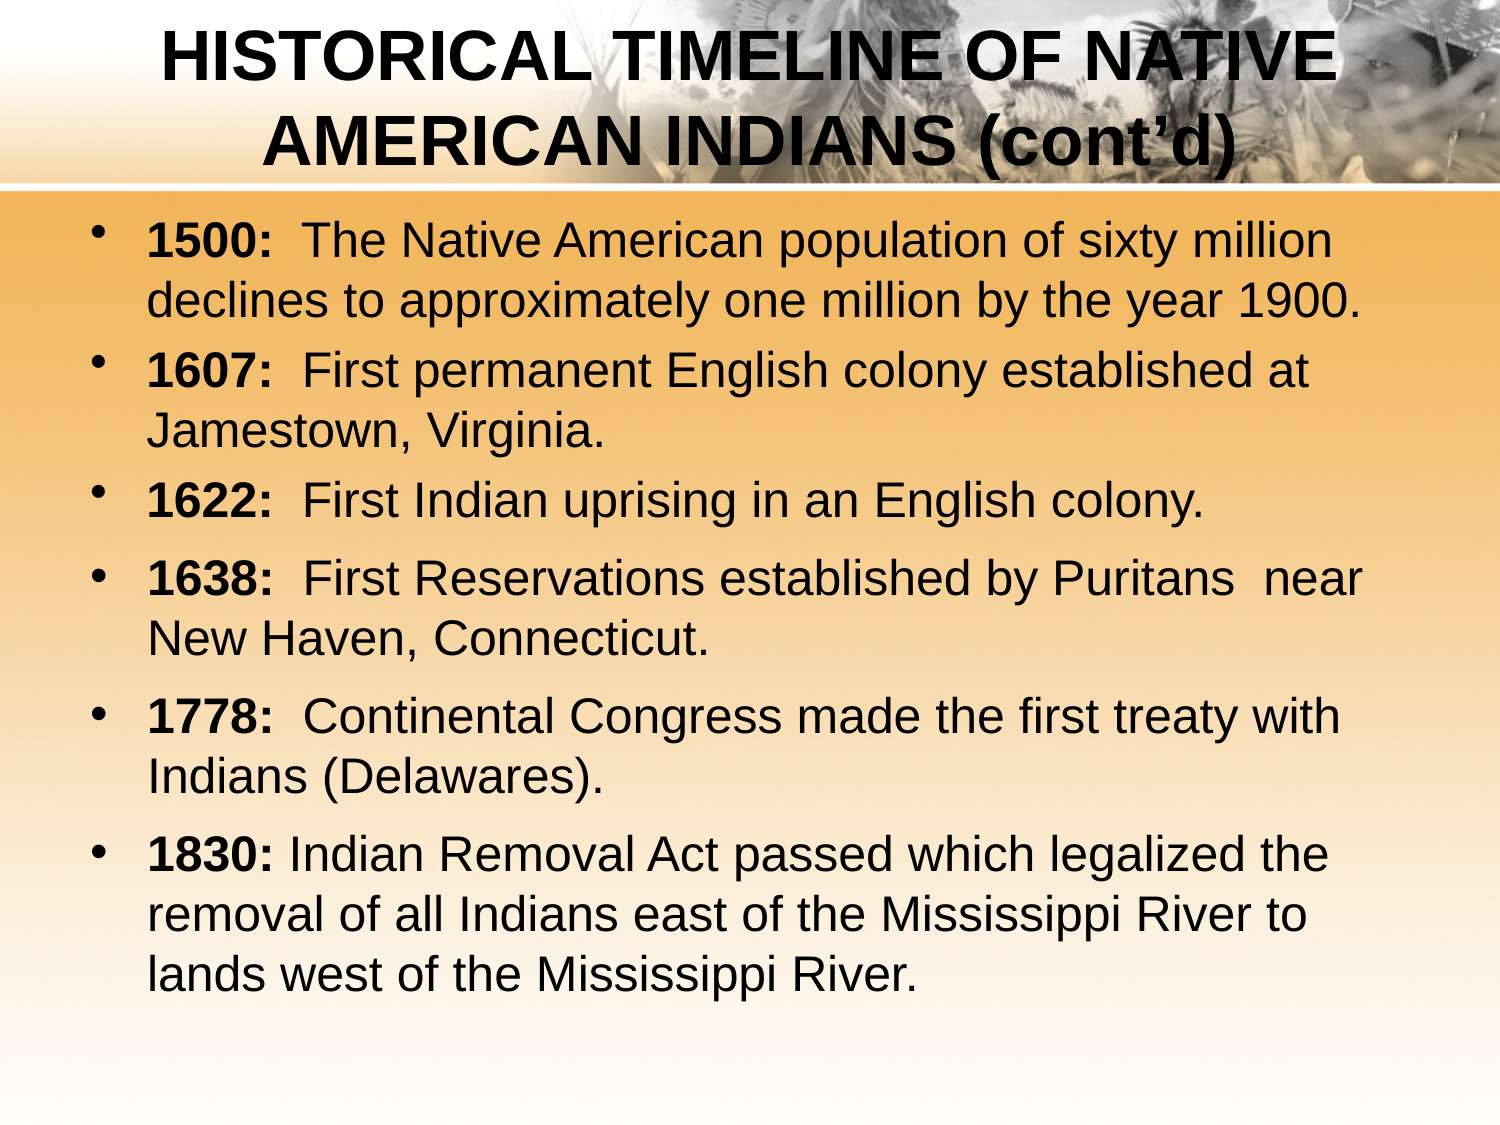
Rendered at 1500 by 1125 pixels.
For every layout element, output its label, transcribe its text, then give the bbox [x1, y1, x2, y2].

picture [0, 188, 1500, 1125]
title HISTORICAL TIMELINE OF NATIVE AMERICAN INDIANS (cont’d) [0, 0, 1500, 188]
list 1500: The Native American population of sixty million declines to approximately one million by the year 1900. 1607: First permanent English colony established at Jamestown, Virginia. 1622: First Indian uprising in an English colony. 1638: First Reservations established by Puritans near New Haven, Connecticut. 1778: Continental Congress made the first treaty with Indians (Delawares). 1830: Indian Removal Act passed which legalized the removal of all Indians east of the Mississippi River to lands west of the Mississippi River. [74, 199, 1426, 1013]
